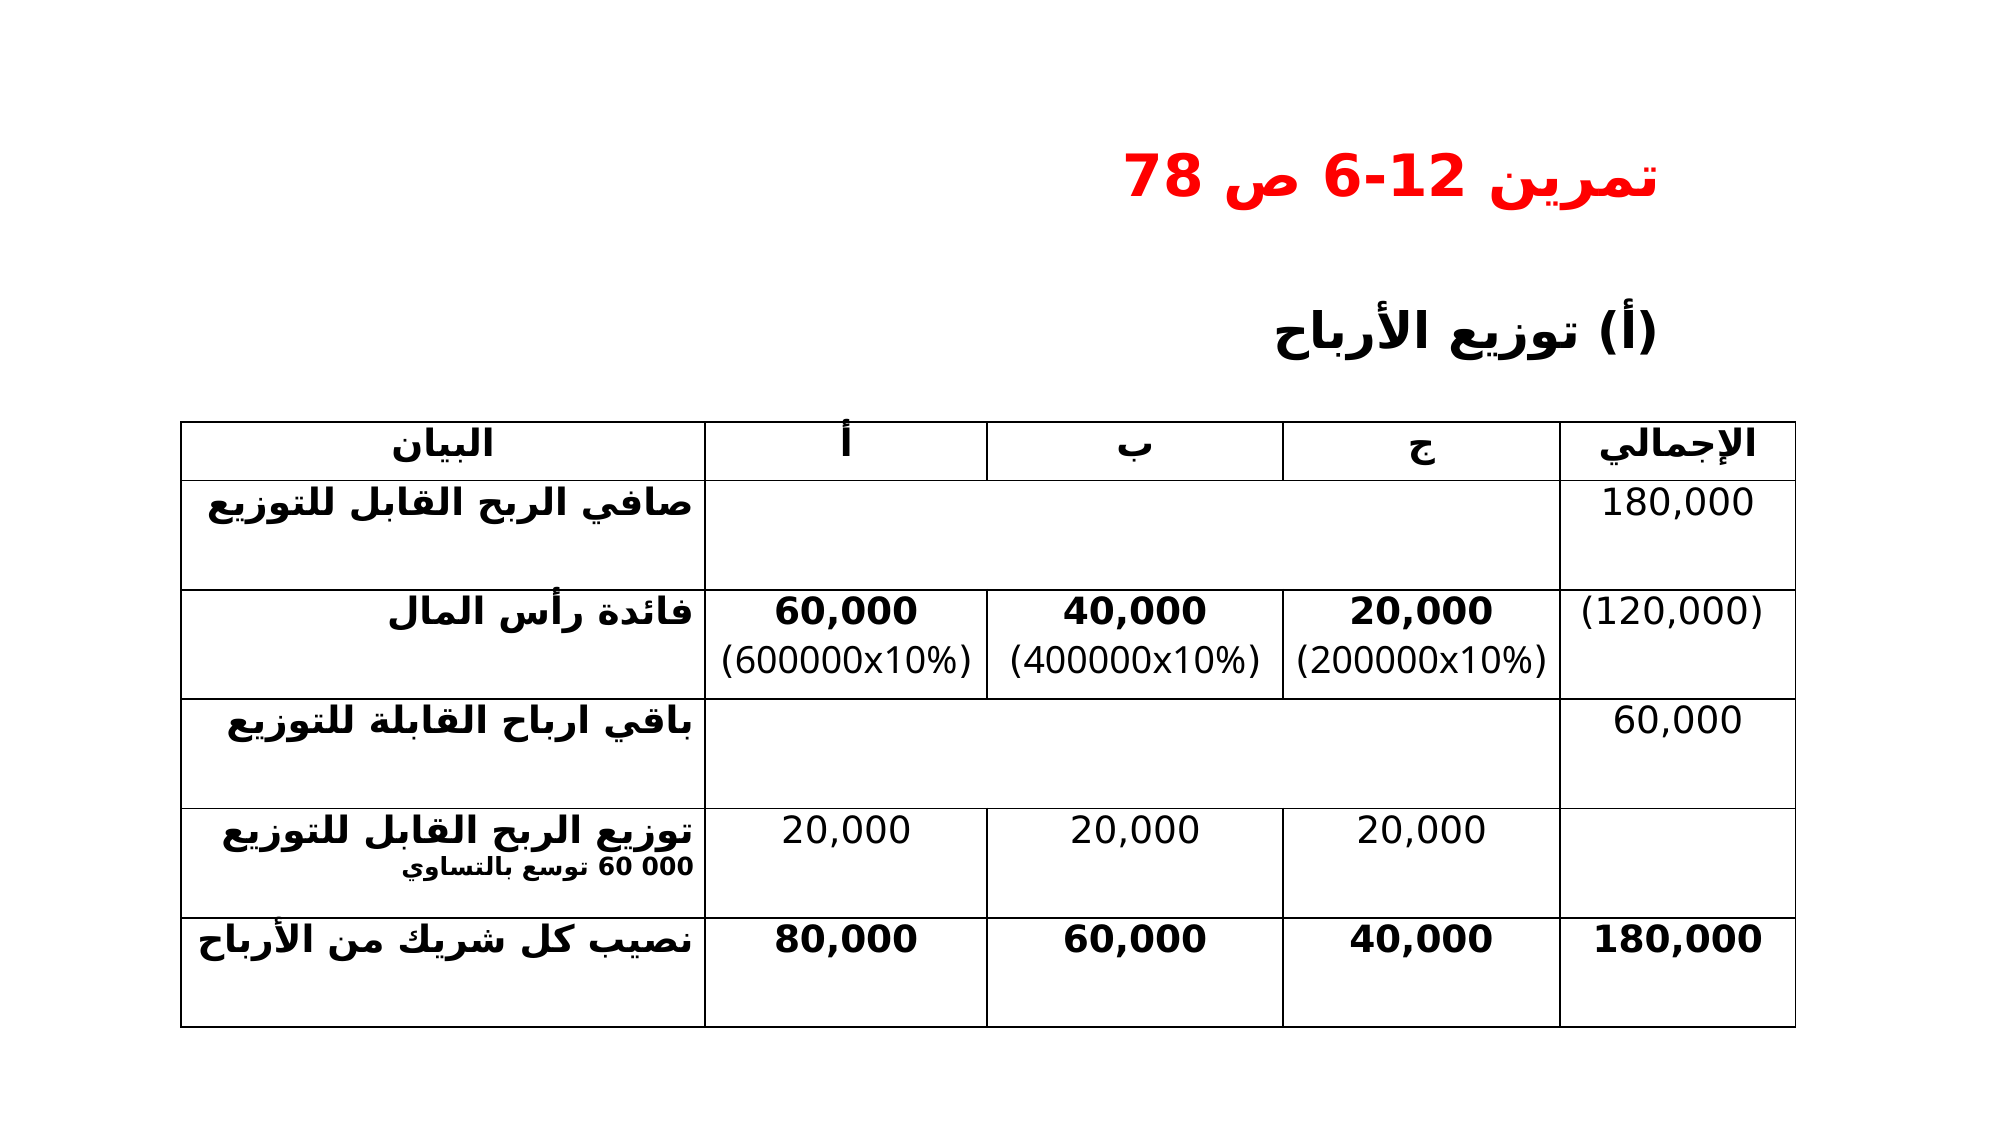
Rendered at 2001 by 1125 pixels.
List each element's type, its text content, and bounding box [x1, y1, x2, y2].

list تمرين 12-6 ص 78 (أ) توزيع الأرباح [324, 138, 1675, 265]
table_header البيان [182, 423, 704, 480]
table_cell 20,000 [706, 809, 986, 917]
table_header ب [988, 423, 1282, 480]
table_cell 40,000 (400000x10%) [988, 591, 1282, 698]
table_cell صافي الربح القابل للتوزيع [182, 481, 704, 589]
table_cell 60,000 [988, 919, 1282, 1026]
table_header أ [706, 423, 986, 480]
table_cell [1561, 809, 1795, 917]
table_cell 80,000 [706, 919, 986, 1026]
table_cell 40,000 [1284, 919, 1559, 1026]
table_header الإجمالي [1561, 423, 1795, 480]
table_cell فائدة رأس المال [182, 591, 704, 698]
table_cell 180,000 [1561, 919, 1795, 1026]
table_header ج [1284, 423, 1559, 480]
table_cell 20,000 [988, 809, 1282, 917]
table_cell 60,000 [1561, 700, 1795, 808]
table_cell 20,000 (200000x10%) [1284, 591, 1559, 698]
table_cell 180,000 [1561, 481, 1795, 589]
table_cell (120,000) [1561, 591, 1795, 698]
table_cell [706, 700, 1559, 808]
table_cell توزيع الربح القابل للتوزيع 000 60 توسع بالتساوي [182, 809, 704, 917]
table_cell 60,000 (600000x10%) [706, 591, 986, 698]
table_cell 20,000 [1284, 809, 1559, 917]
table_cell باقي ارباح القابلة للتوزيع [182, 700, 704, 808]
table_cell نصيب كل شريك من الأرباح [182, 919, 704, 1026]
table_cell [706, 481, 1559, 589]
